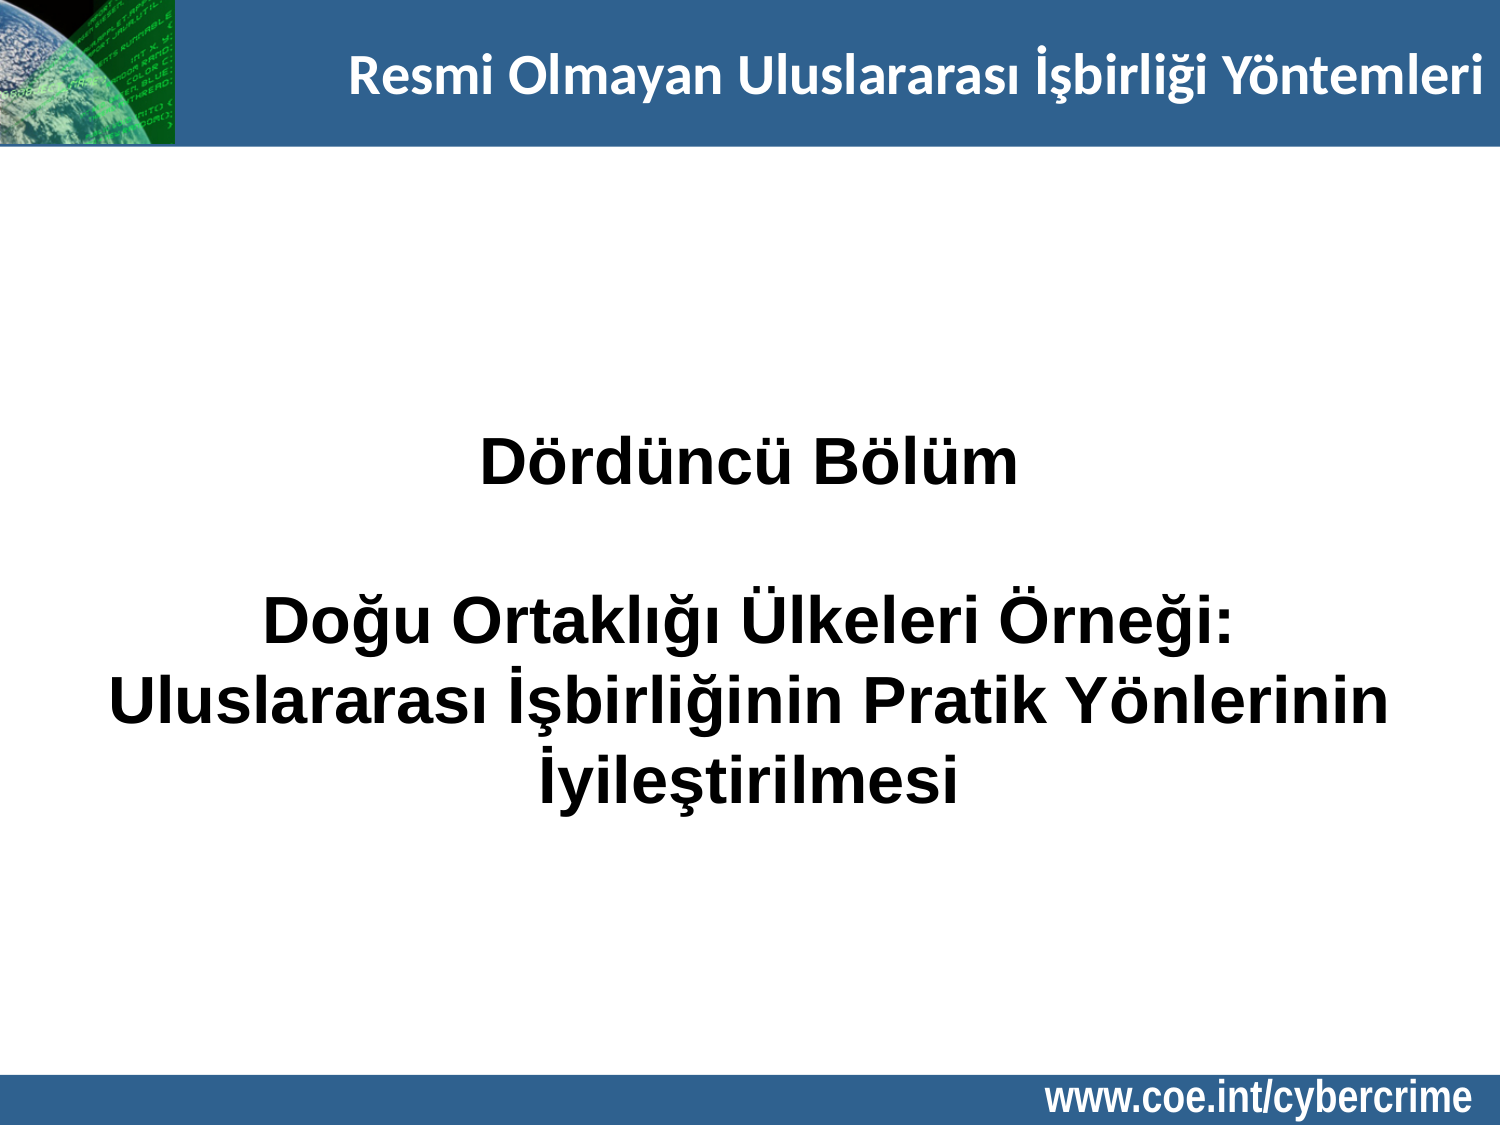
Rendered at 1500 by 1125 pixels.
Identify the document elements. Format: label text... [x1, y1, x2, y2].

text_box www.coe.int/cybercrime [1030, 1059, 1500, 1125]
text_box Resmi Olmayan Uluslararası İşbirliği Yöntemleri [177, 0, 1500, 149]
text_box Dördüncü Bölüm Doğu Ortaklığı Ülkeleri Örneği: Uluslararası İşbirliğinin Pratik Yönlerinin İyileştirilmesi [50, 425, 1450, 825]
picture [0, 0, 175, 144]
text_box [0, 1073, 1030, 1125]
